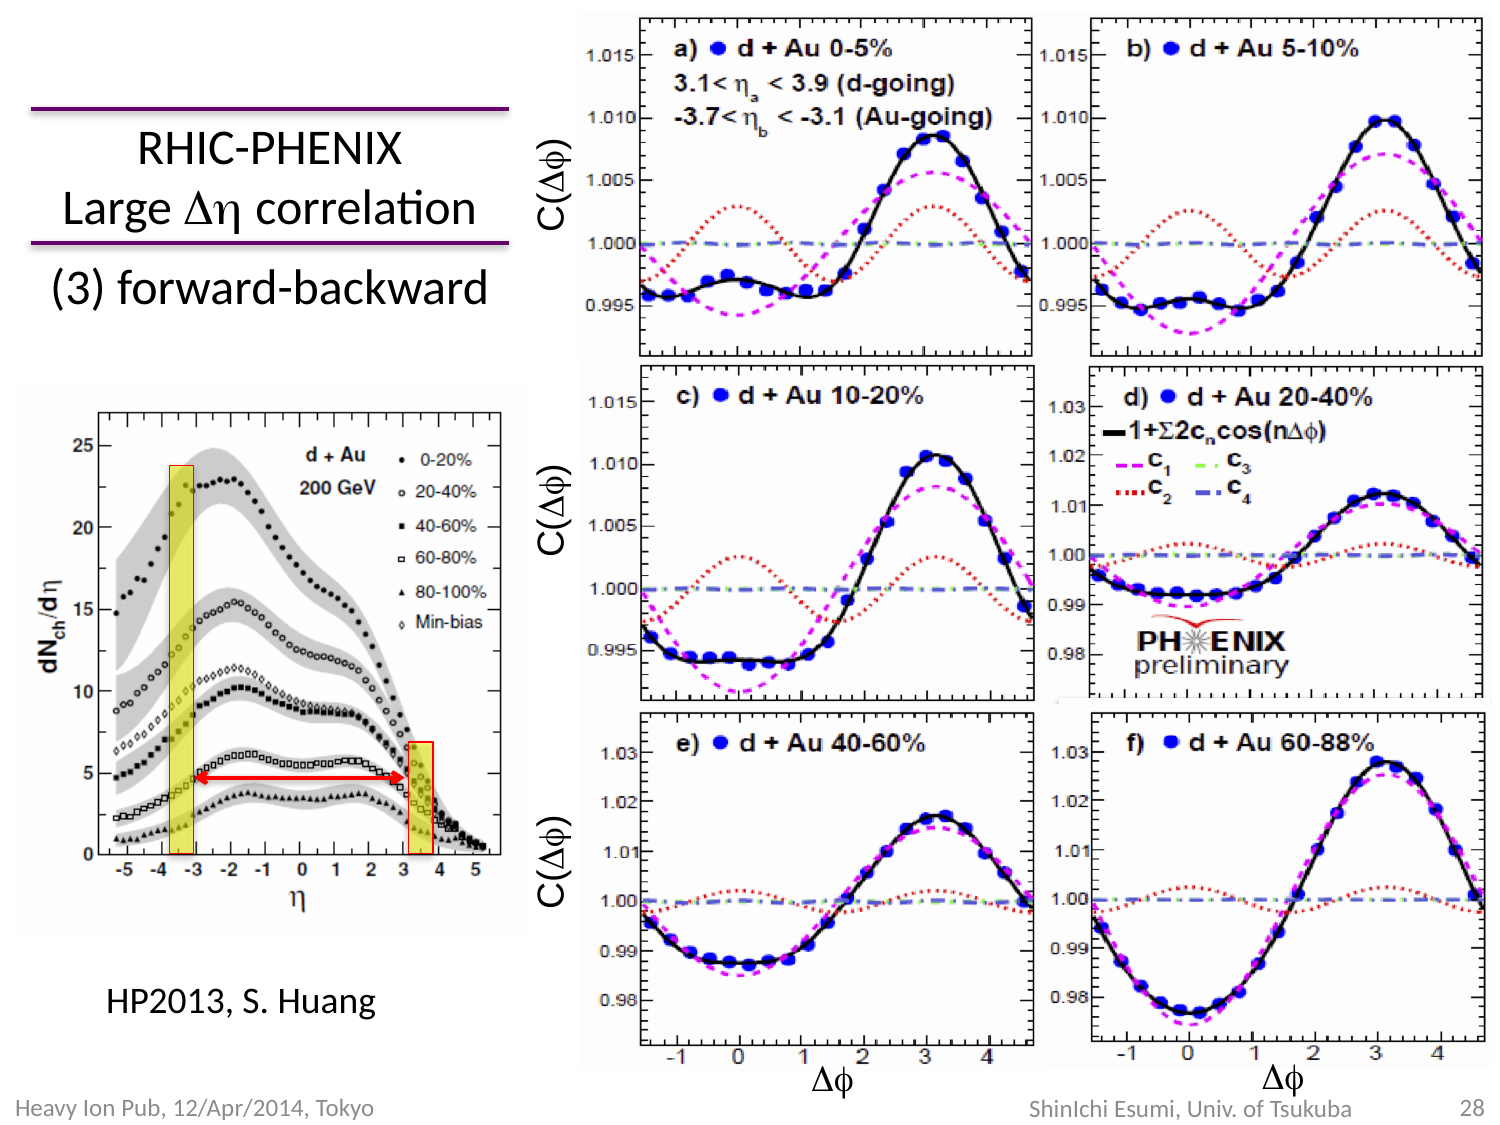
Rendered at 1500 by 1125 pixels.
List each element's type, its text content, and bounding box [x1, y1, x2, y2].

text_box RHIC-PHENIX Large Dh correlation (3) forward-backward [30, 119, 509, 240]
slide_number Heavy Ion Pub, 12/Apr/2014, Tokyo [0, 1087, 405, 1125]
text_box HP2013, S. Huang [91, 968, 392, 1029]
text_box C(Df) [532, 448, 574, 573]
text_box Df [796, 1079, 869, 1107]
text_box C(Df) [518, 123, 571, 248]
slide_number 28 [1402, 1087, 1500, 1125]
text_box RHIC-PHENIX Large Dh correlation (3) forward-backward [30, 253, 509, 322]
text_box C(Df) [532, 800, 576, 925]
picture [576, 12, 1494, 1071]
footer ShinIchi Esumi, Univ. of Tsukuba [1001, 1087, 1381, 1125]
text_box Df [1246, 1075, 1320, 1087]
picture [13, 386, 529, 935]
